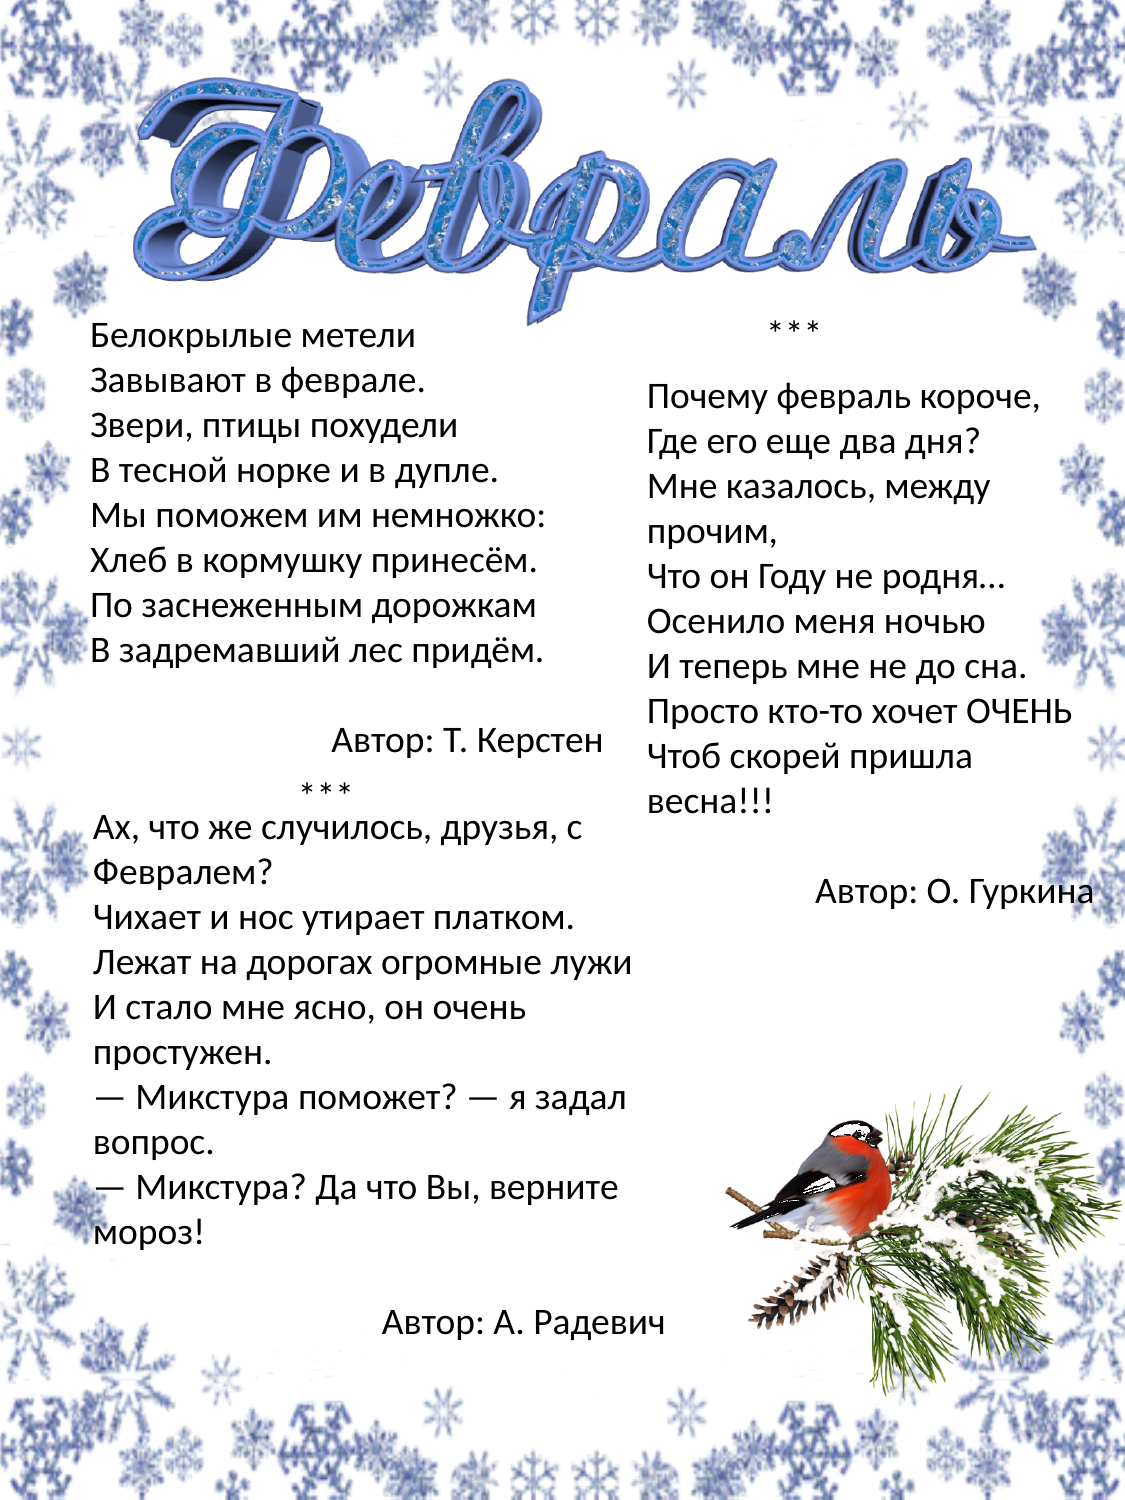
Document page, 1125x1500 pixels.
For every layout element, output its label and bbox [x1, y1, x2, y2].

text_box [0, 0, 1125, 1500]
